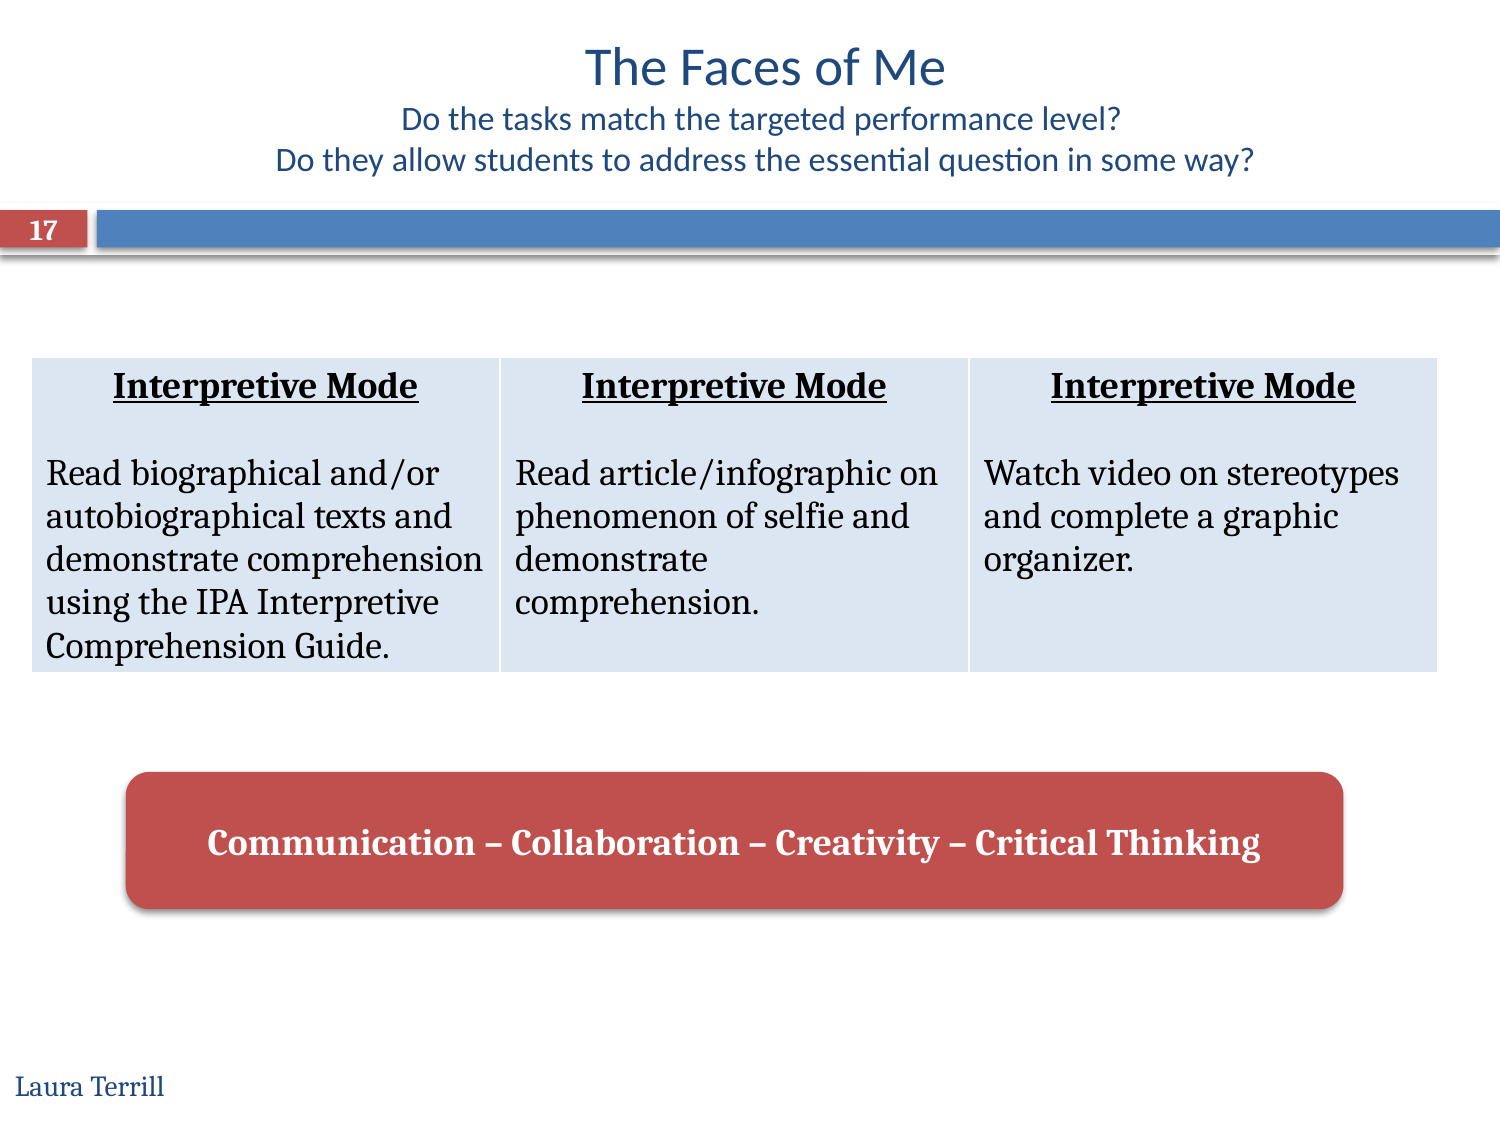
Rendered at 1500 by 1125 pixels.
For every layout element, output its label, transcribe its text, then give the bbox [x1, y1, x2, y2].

footer Laura Terrill [0, 1054, 890, 1115]
table_header Interpretive Mode Read article/infographic on phenomenon of selfie and demonstrate comprehension. [501, 358, 968, 672]
slide_number 17 [0, 208, 88, 249]
title The Faces of Me Do the tasks match the targeted performance level? Do they allow students to address the essential question in some way? [31, 23, 1500, 186]
table_header Interpretive Mode Watch video on stereotypes and complete a graphic organizer. [970, 358, 1437, 672]
text_box Communication – Collaboration – Creativity – Critical Thinking [125, 771, 1344, 910]
table_header Interpretive Mode Read biographical and/or autobiographical texts and demonstrate comprehension using the IPA Interpretive Comprehension Guide. [32, 358, 499, 672]
